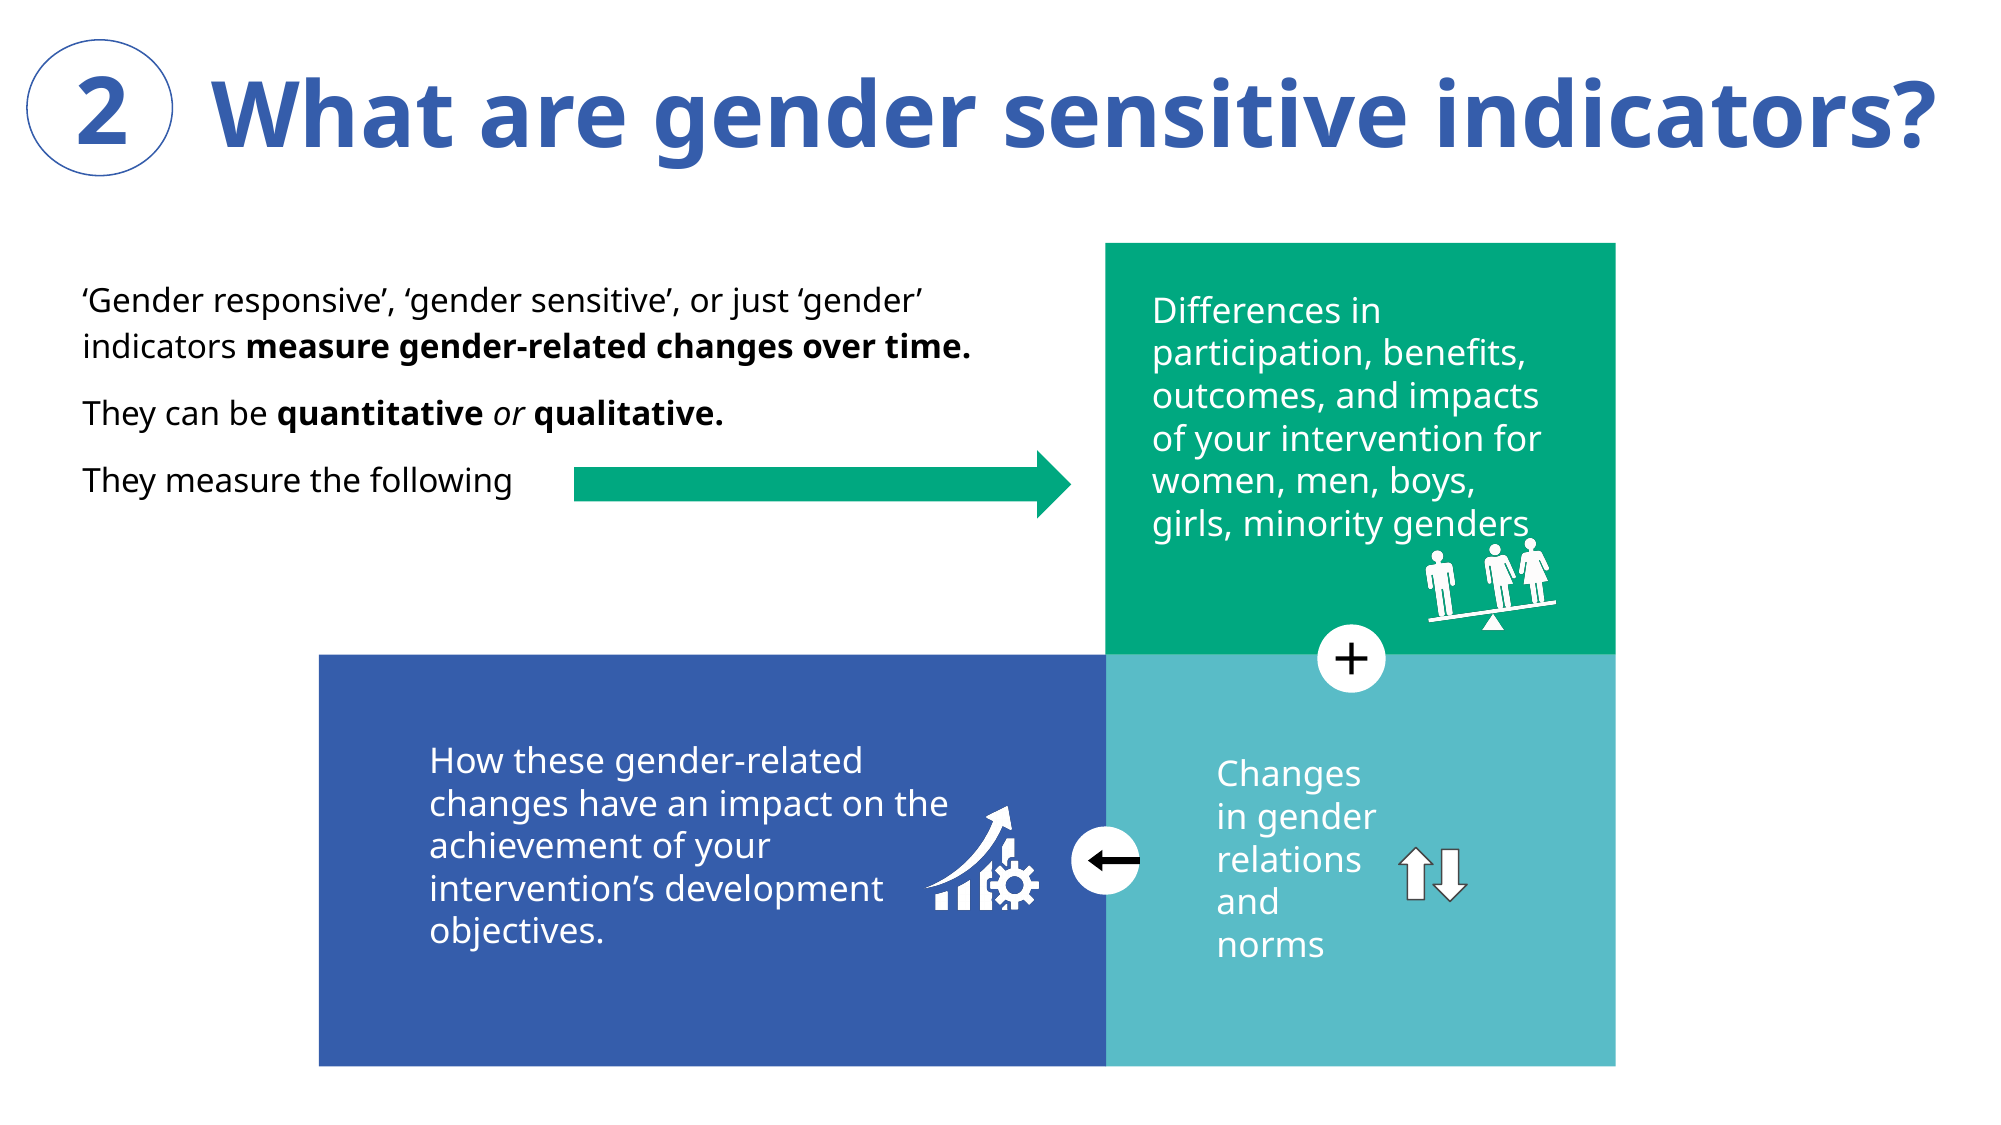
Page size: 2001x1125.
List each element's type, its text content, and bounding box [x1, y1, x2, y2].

picture [1419, 527, 1558, 633]
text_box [318, 654, 1107, 1067]
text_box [26, 35, 192, 217]
text_box [574, 450, 1072, 519]
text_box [1110, 661, 1616, 1067]
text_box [1070, 826, 1141, 895]
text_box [1317, 624, 1386, 693]
picture [922, 804, 1040, 917]
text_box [1105, 242, 1616, 655]
text_box ‘Gender responsive’, ‘gender sensitive’, or just ‘gender’ indicators measure gender-related changes over time. They can be quantitative or qualitative. They measure the following [67, 258, 994, 528]
title What are gender sensitive indicators? [192, 35, 2000, 166]
